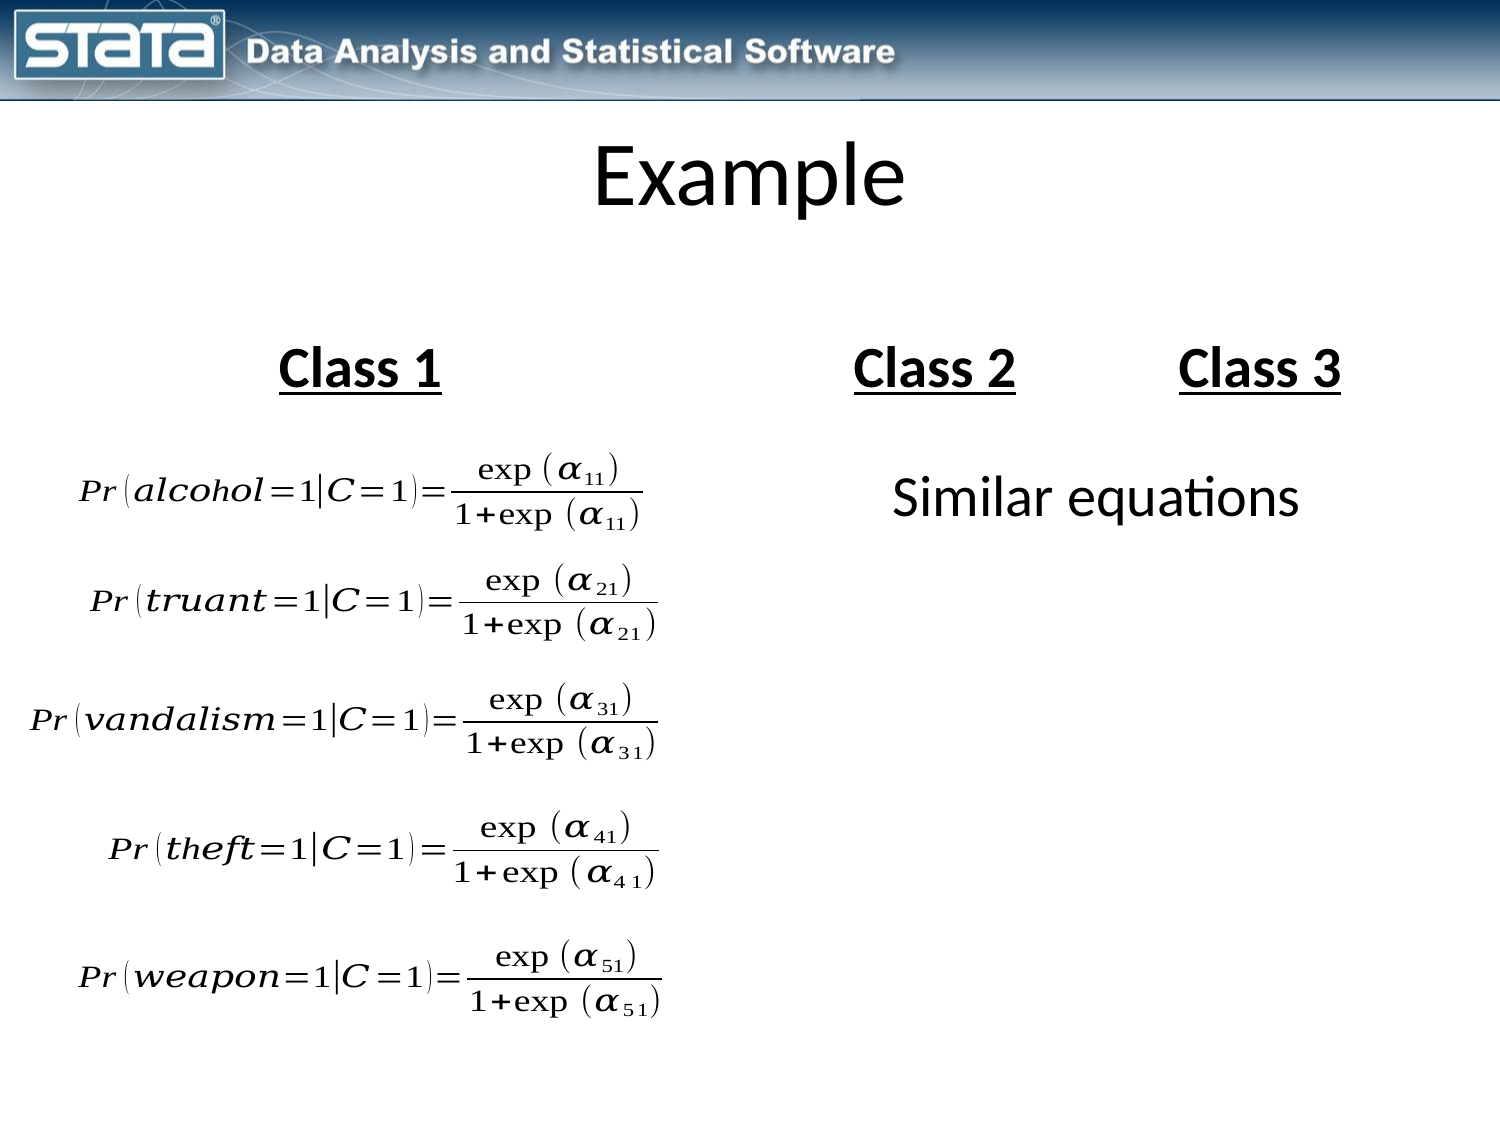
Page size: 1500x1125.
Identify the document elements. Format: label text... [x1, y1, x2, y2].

text_box Class 1 [264, 322, 457, 407]
text_box Similar equations [877, 450, 1316, 536]
title Example [0, 99, 1500, 238]
text_box Class 2 [838, 322, 1032, 407]
picture [0, 0, 1500, 99]
text_box Class 3 [1163, 322, 1357, 407]
